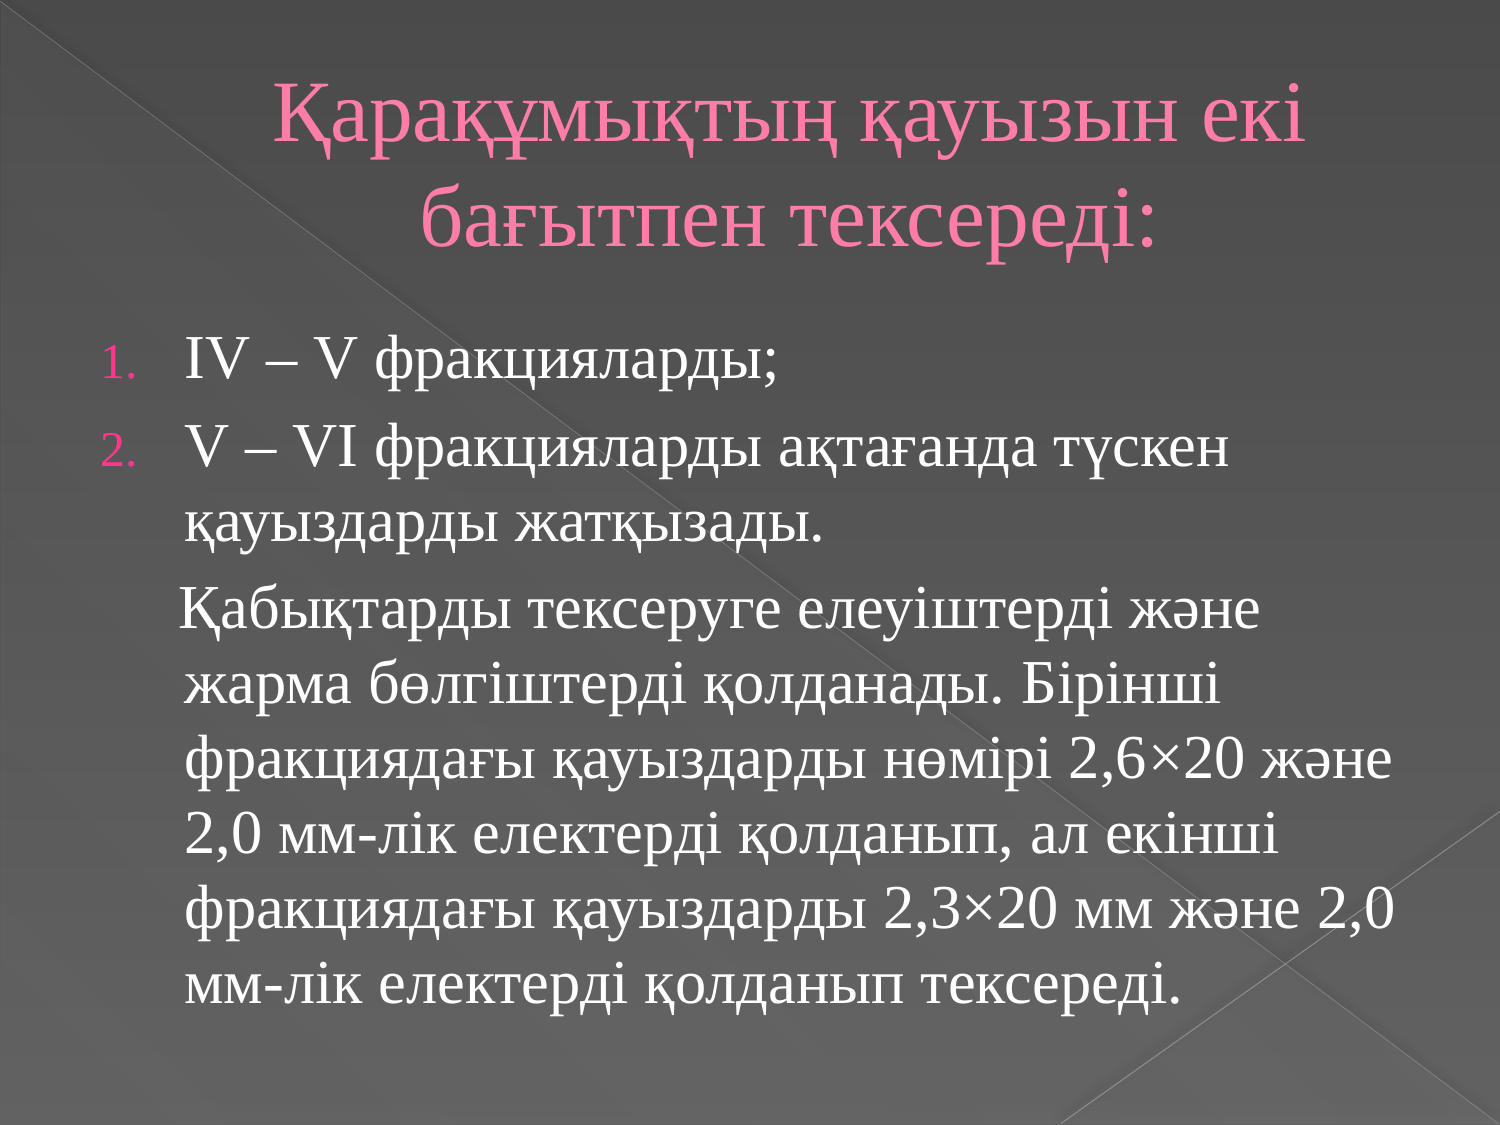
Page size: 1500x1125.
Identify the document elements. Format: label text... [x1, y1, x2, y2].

title Қарақұмықтың қауызын екі бағытпен тексереді: [75, 43, 1425, 274]
list ІV – V фракцияларды; V – VІ фракцияларды ақтағанда түскен қауыздарды жатқызады. Қабықтарды тексеруге елеуіштерді және жарма бөлгіштерді қолданады. Бірінші фракциядағы қауыздарды нөмірі 2,6×20 және 2,0 мм-лік електерді қолданып, ал екінші фракциядағы қауыздарды 2,3×20 мм және 2,0 мм-лік електерді қолданып тексереді. [75, 308, 1425, 1059]
